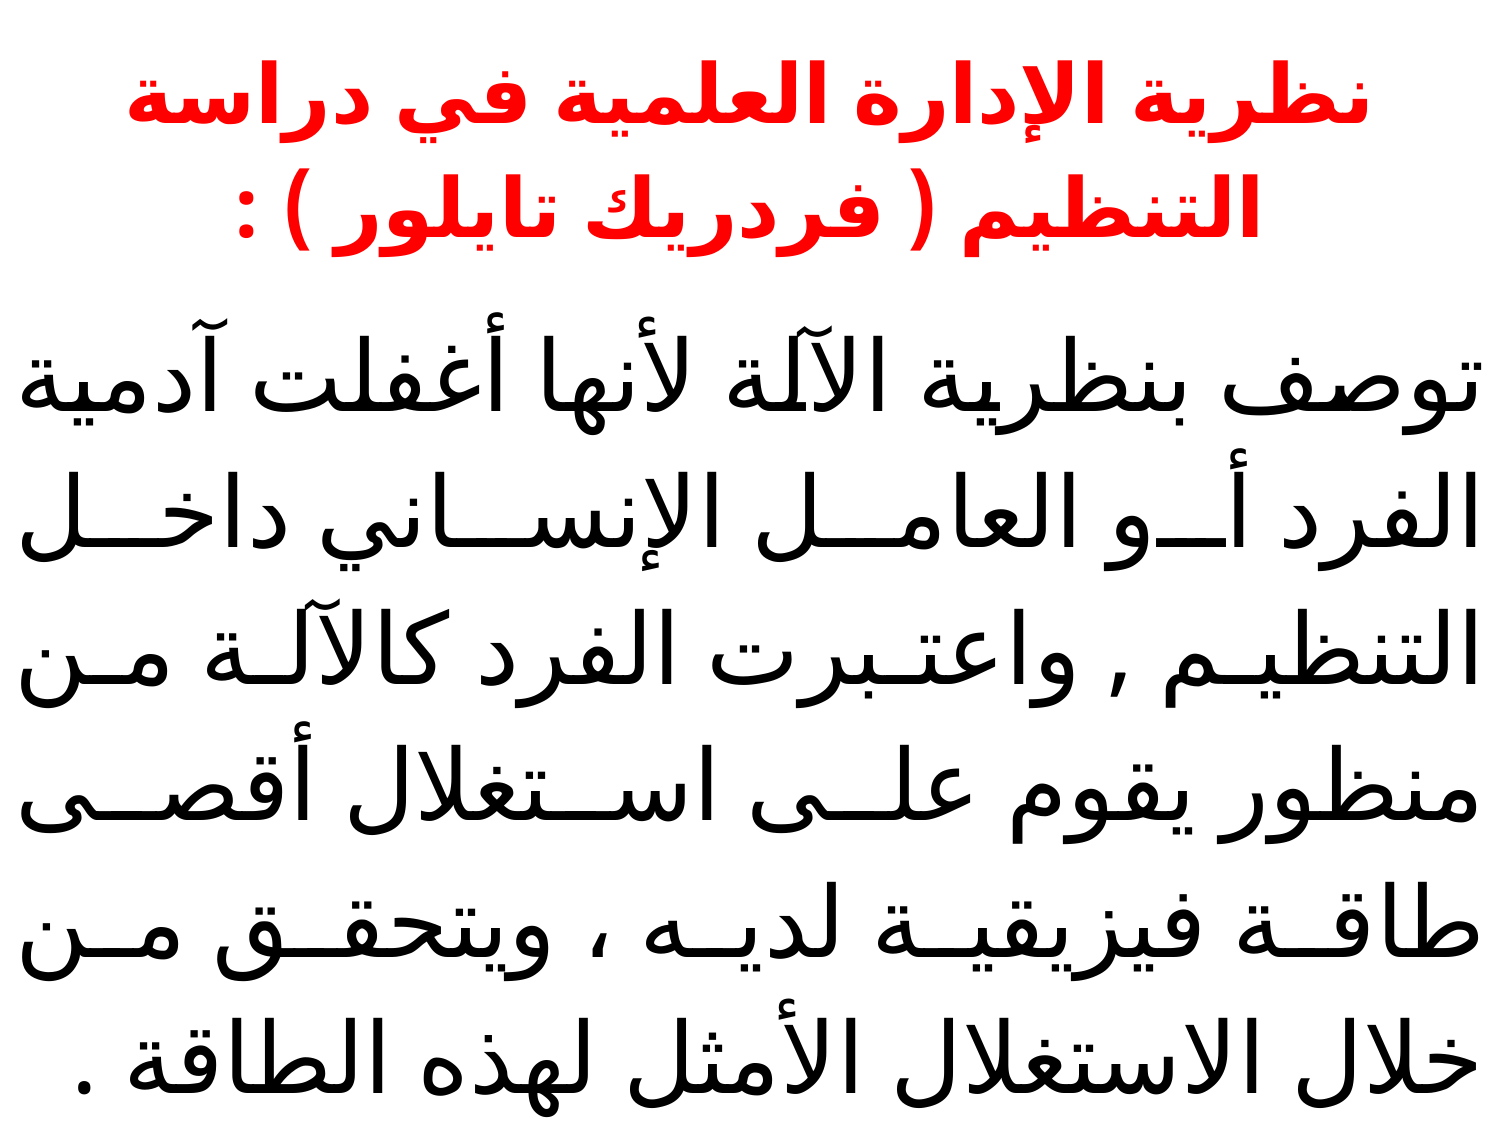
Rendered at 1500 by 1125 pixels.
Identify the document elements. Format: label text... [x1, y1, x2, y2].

subtitle نظرية الإدارة العلمية في دراسة التنظيم ( فردريك تايلور ) : توصف بنظرية الآلة لأنها أغفلت آدمية الفرد أو العامل الإنساني داخل التنظيم , واعتبرت الفرد كالآلة من منظور يقوم على استغلال أقصى طاقة فيزيقية لديه ، ويتحقق من خلال الاستغلال الأمثل لهذه الطاقة . [0, 19, 1500, 1125]
